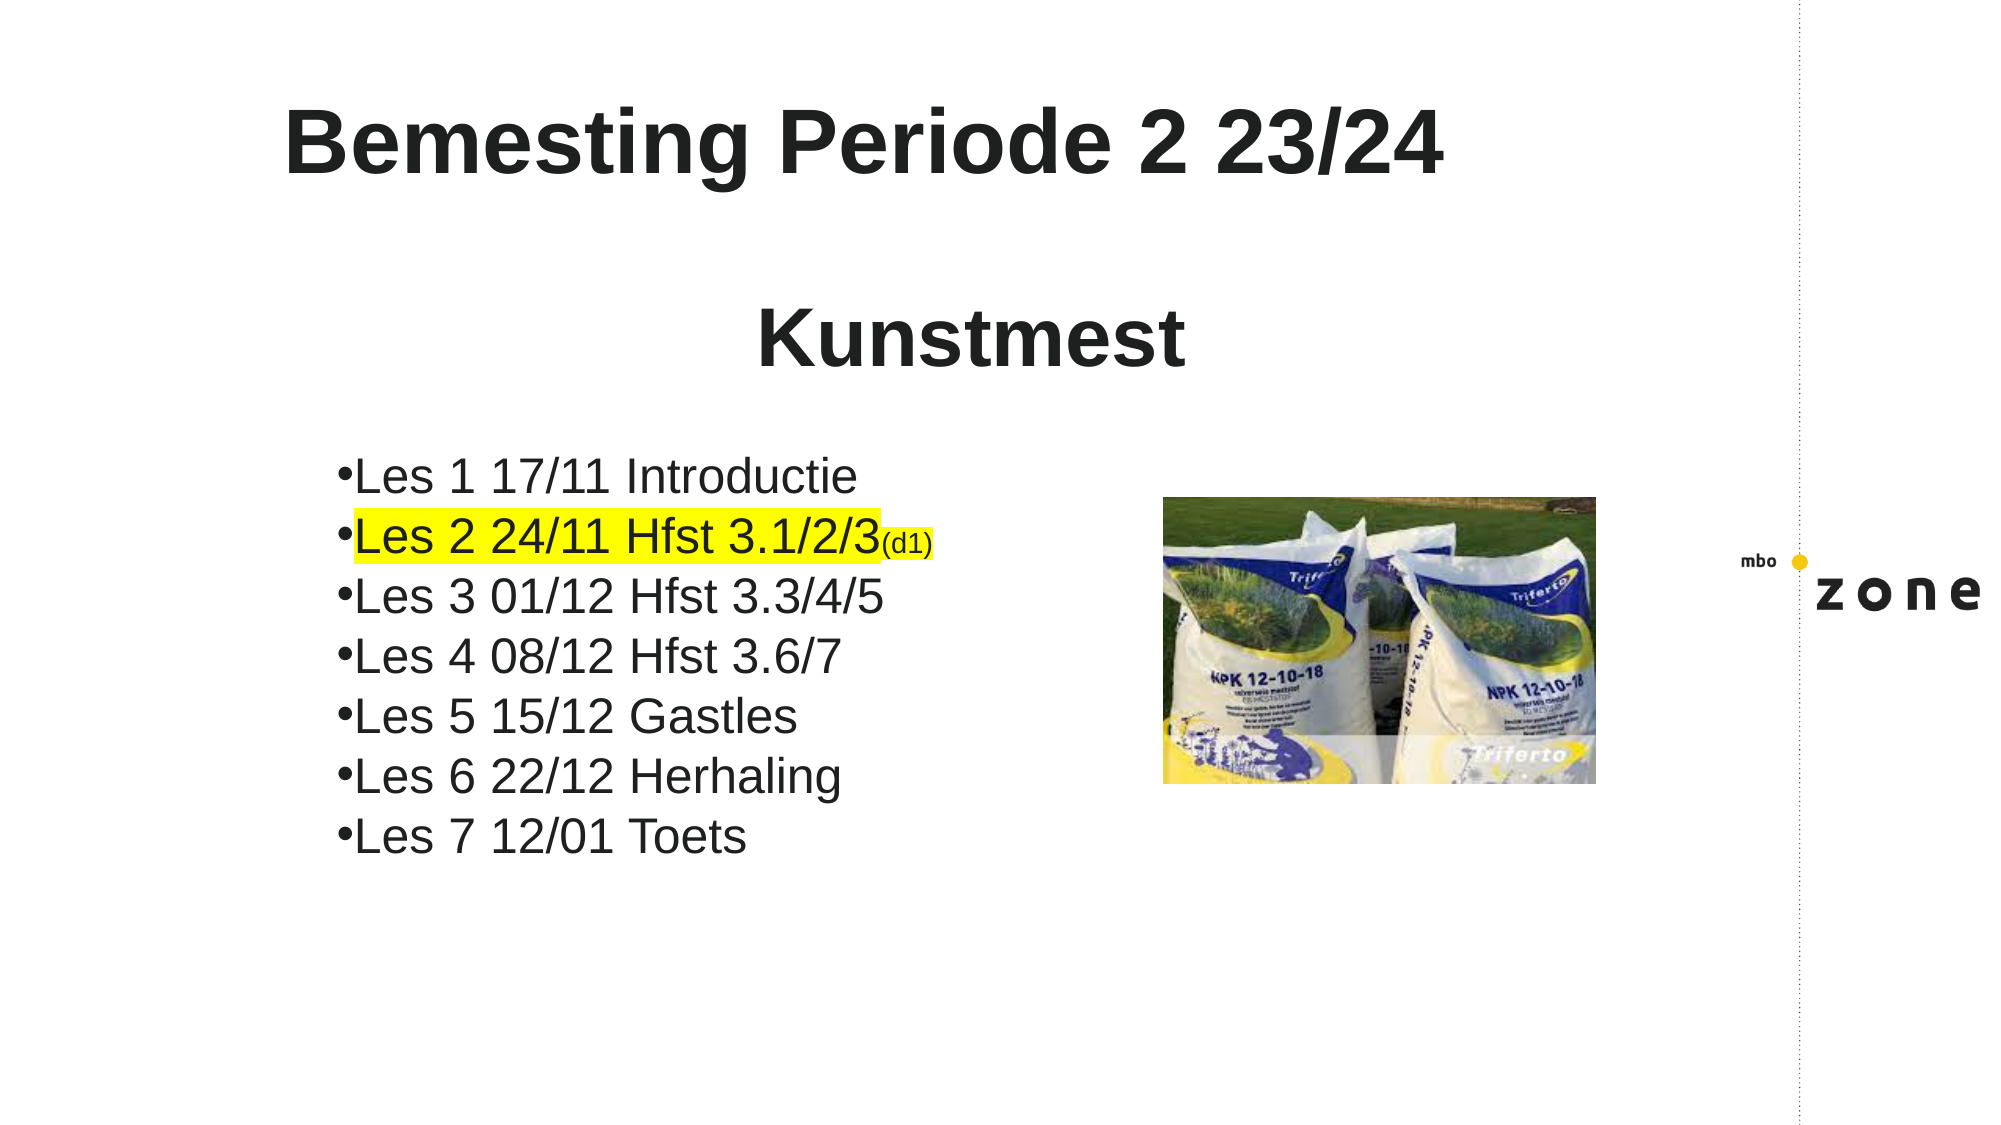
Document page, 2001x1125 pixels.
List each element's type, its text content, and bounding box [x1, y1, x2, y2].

picture [1596, 0, 2001, 1125]
list Kunstmest Les 1 17/11 Introductie Les 2 24/11 Hfst 3.1/2/3(d1) Les 3 01/12 Hfst 3.3/4/5 Les 4 08/12 Hfst 3.6/7 Les 5 15/12 Gastles Les 6 22/12 Herhaling Les 7 12/01 Toets [336, 283, 1607, 998]
title Bemesting Periode 2 23/24 [124, 94, 1607, 272]
picture [1163, 497, 1596, 784]
